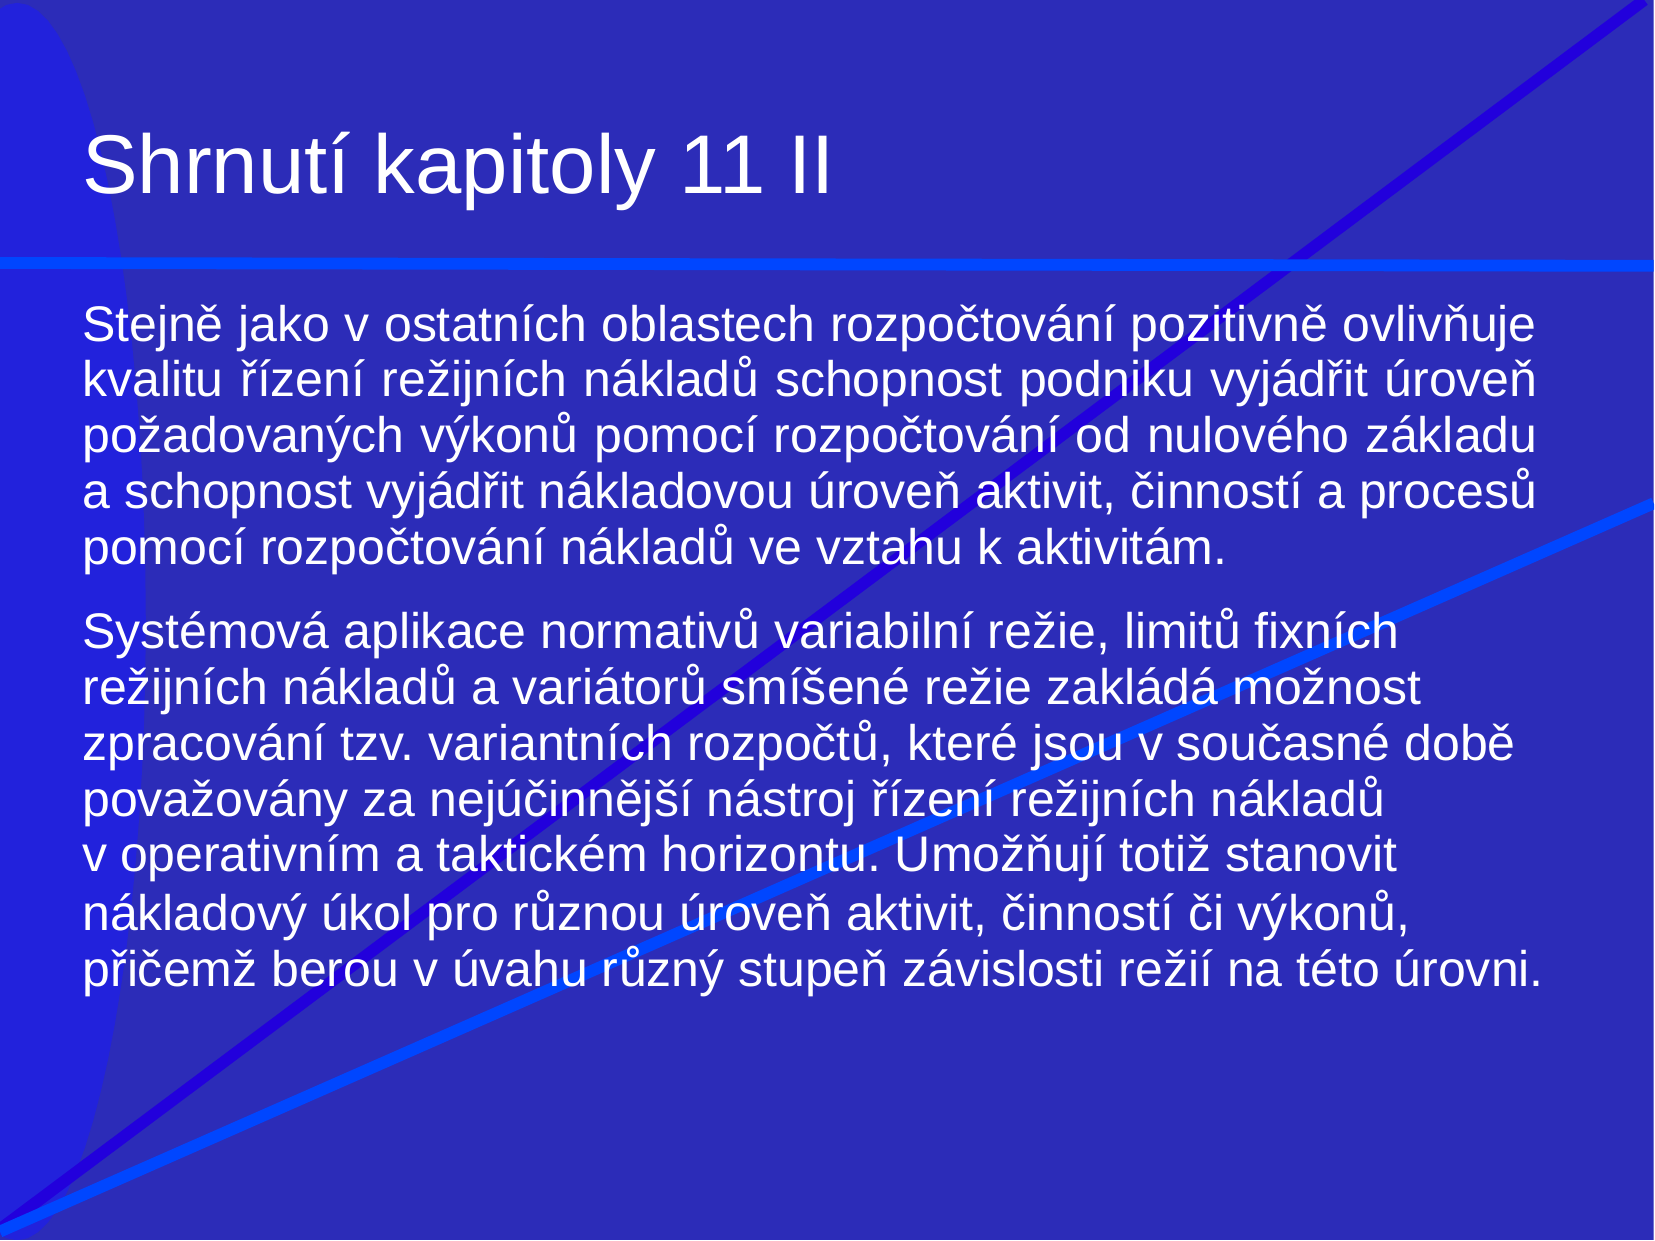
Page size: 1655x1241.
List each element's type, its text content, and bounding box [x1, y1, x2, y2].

title Shrnutí kapitoly 11 II [80, 64, 1574, 318]
text_box Stejně jako v ostatních oblastech rozpočtování pozitivně ovlivňuje kvalitu řízení režijních nákladů schopnost podniku vyjádřit úroveň požadovaných výkonů pomocí rozpočtování od nulového základu a schopnost vyjádřit nákladovou úroveň aktivit, činností a procesů pomocí rozpočtování nákladů ve vztahu k aktivitám. Systémová aplikace normativů variabilní režie, limitů fixních režijních nákladů a variátorů smíšené režie zakládá možnost zpracování tzv. variantních rozpočtů, které jsou v současné době považovány za nejúčinnější nástroj řízení režijních nákladů v operativním a taktickém horizontu. Umožňují totiž stanovit nákladový úkol pro různou úroveň aktivit, činností či výkonů, přičemž berou v úvahu různý stupeň závislosti režií na této úrovni. [80, 296, 1547, 997]
